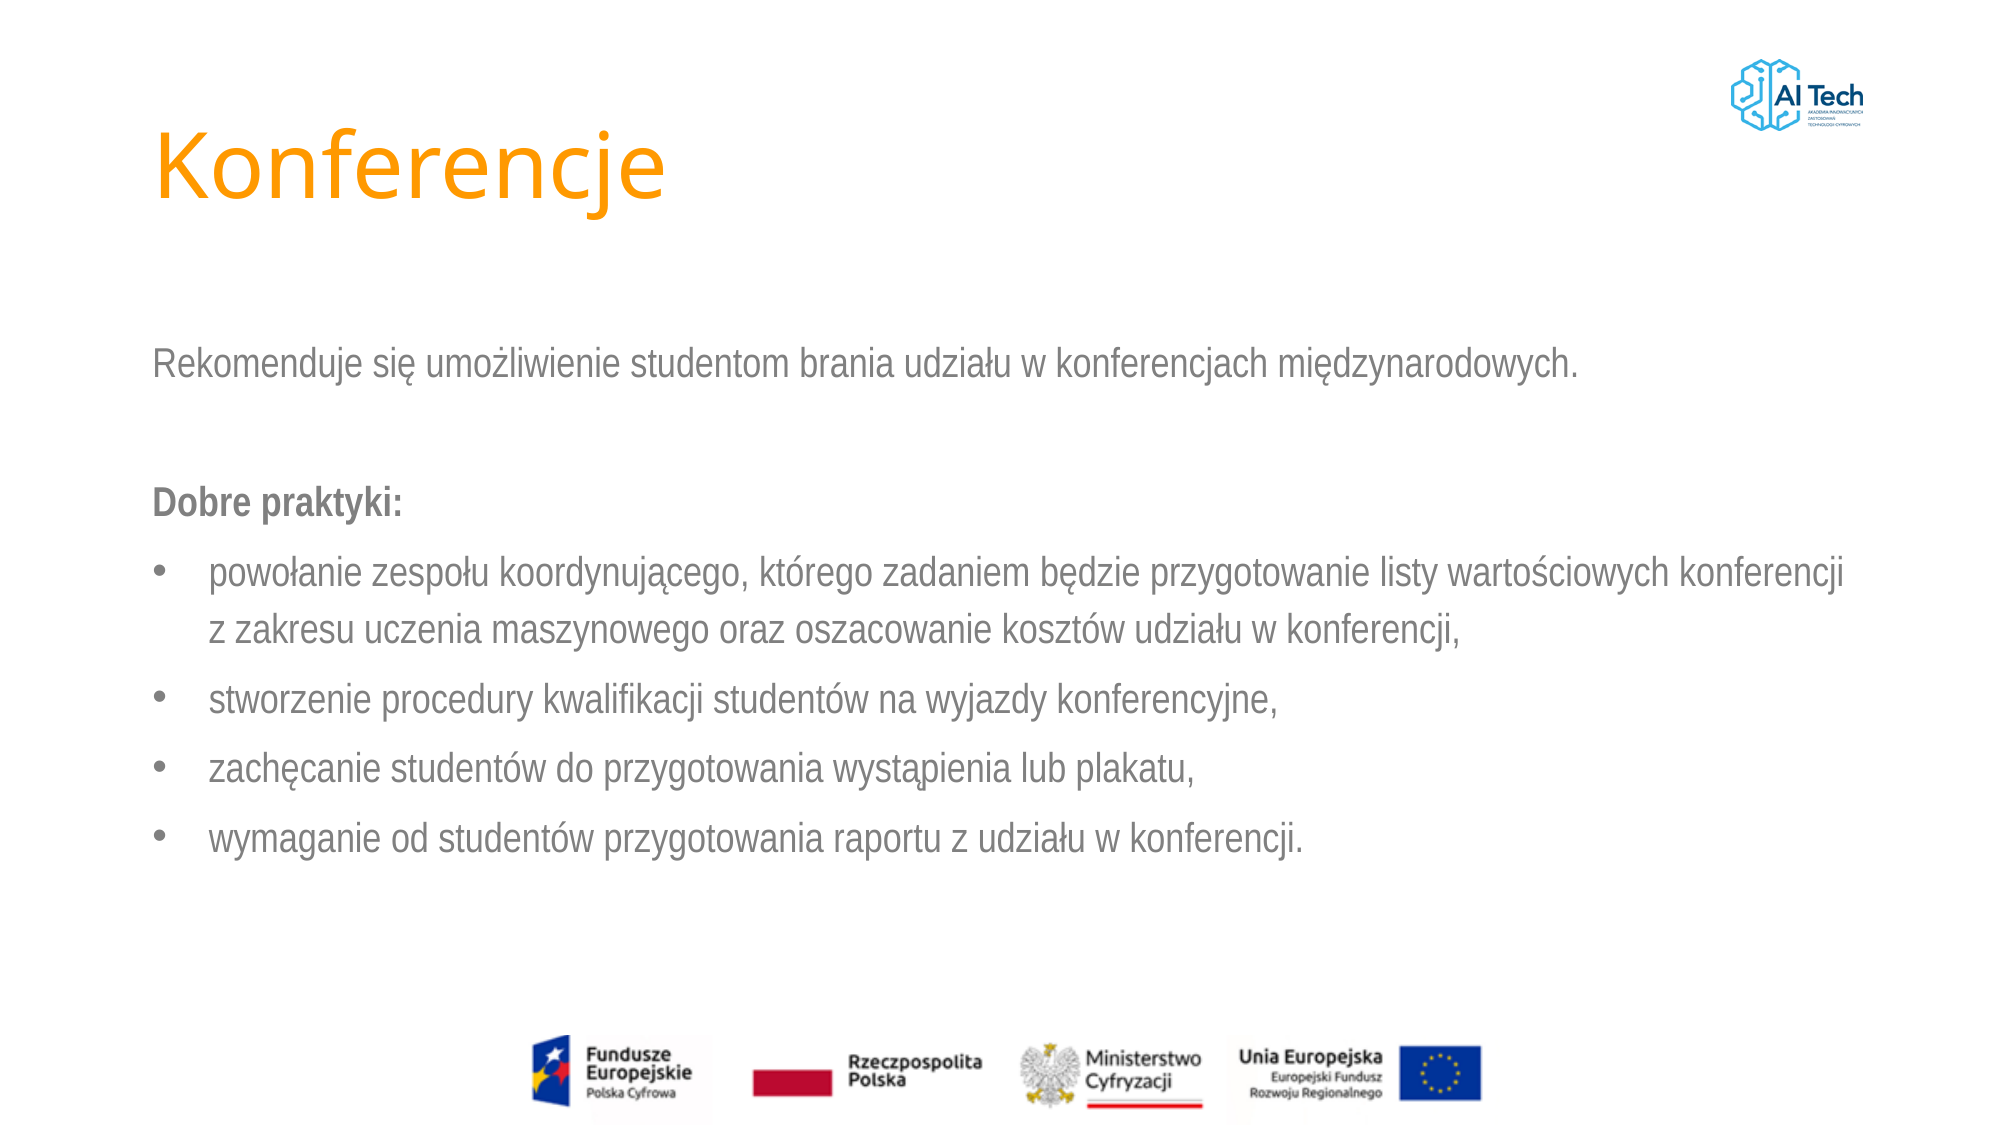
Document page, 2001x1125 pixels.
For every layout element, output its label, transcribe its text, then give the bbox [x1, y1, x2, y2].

picture [499, 1036, 1501, 1125]
list Rekomenduje się umożliwienie studentom brania udziału w konferencjach międzynarodowych. Dobre praktyki: powołanie zespołu koordynującego, którego zadaniem będzie przygotowanie listy wartościowych konferencji z zakresu uczenia maszynowego oraz oszacowanie kosztów udziału w konferencji, stworzenie procedury kwalifikacji studentów na wyjazdy konferencyjne, zachęcanie studentów do przygotowania wystąpienia lub plakatu, wymaganie od studentów przygotowania raportu z udziału w konferencji. [137, 321, 1863, 1036]
title Konferencje [137, 59, 1863, 278]
